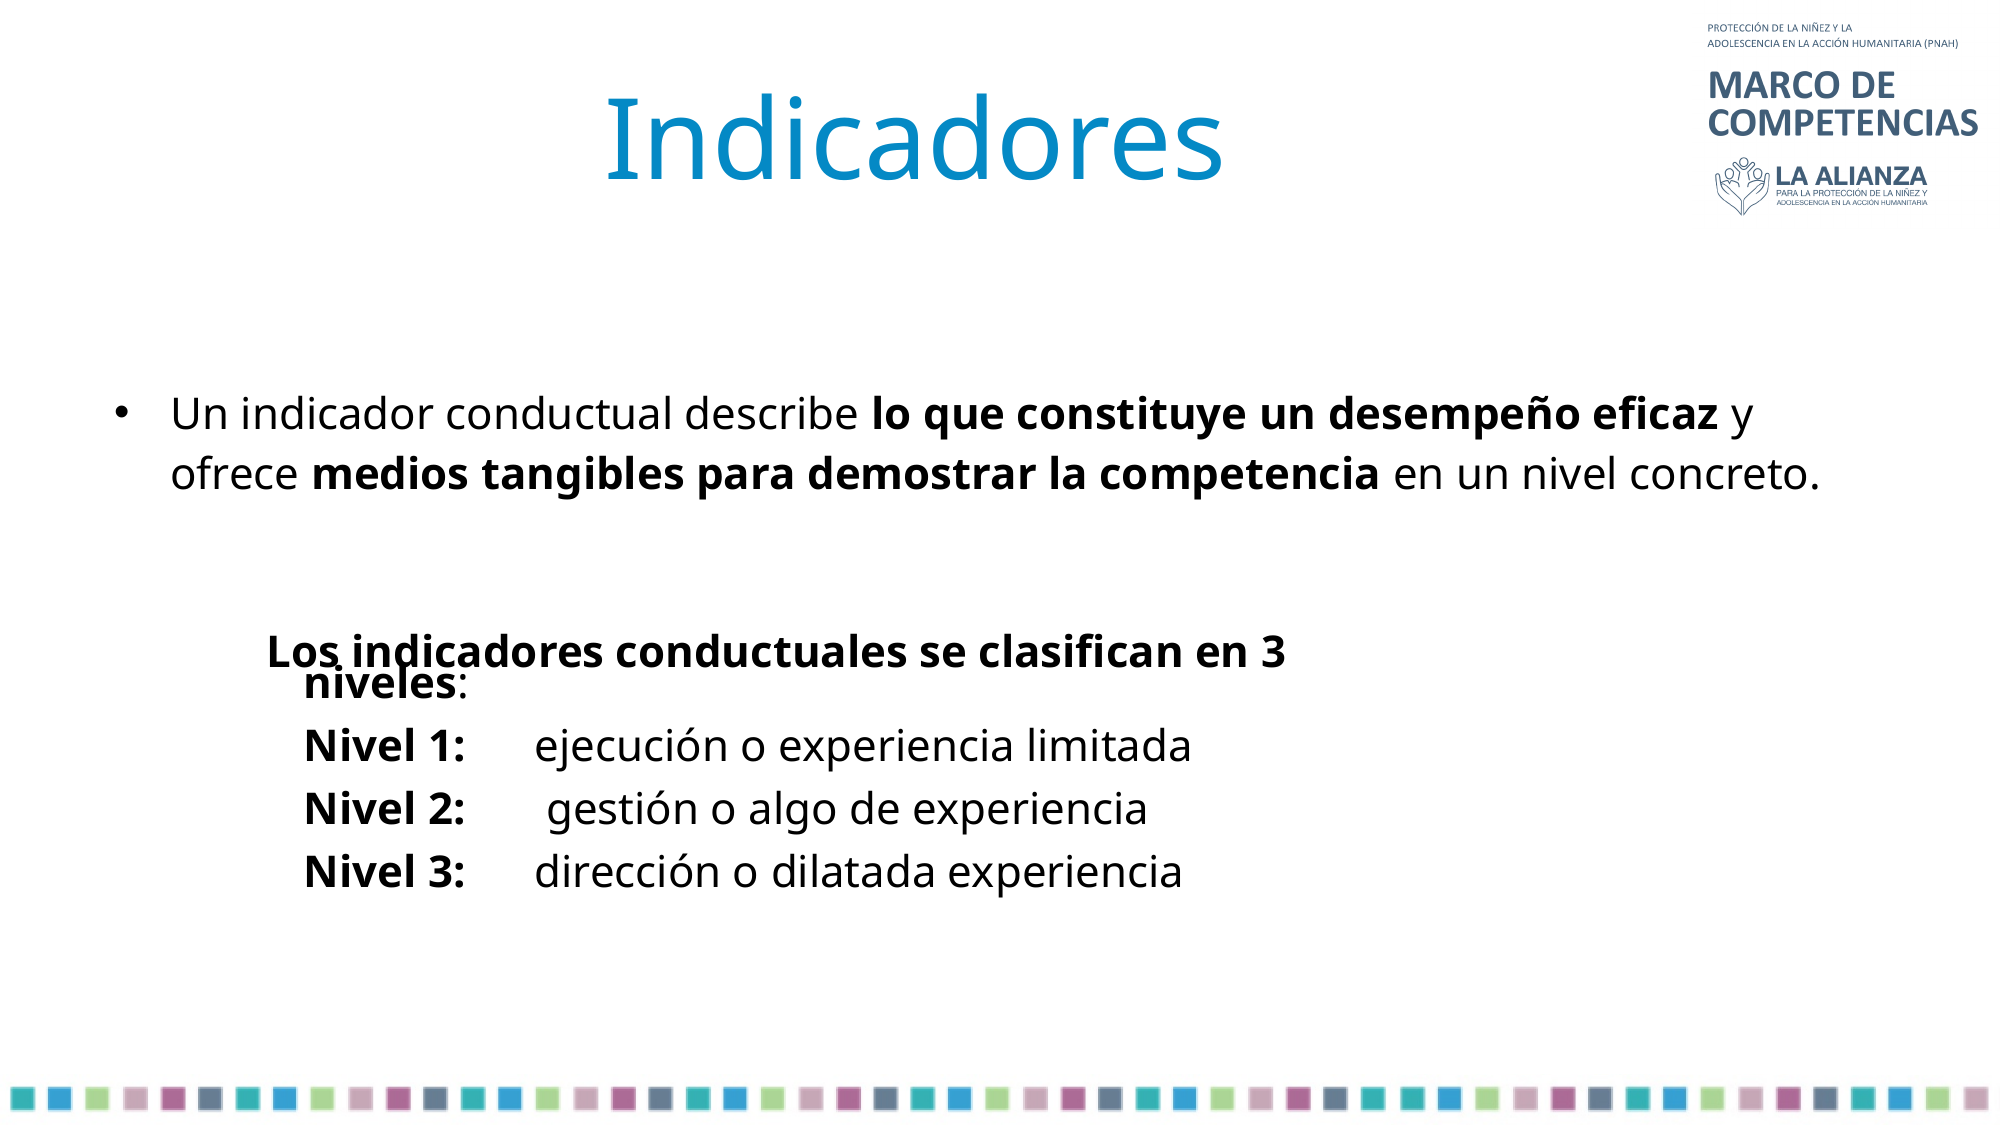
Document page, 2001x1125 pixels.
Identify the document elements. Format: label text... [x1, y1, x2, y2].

text_box Un indicador conductual describe lo que constituye un desempeño eficaz y ofrece medios tangibles para demostrar la competencia en un nivel concreto. [99, 265, 1901, 670]
picture [1691, 0, 2000, 229]
title Indicadores [165, 67, 1666, 212]
picture [0, 1074, 2000, 1125]
text_box Los indicadores conductuales se clasifican en 3 niveles: Nivel 1: ejecución o experiencia limitada Nivel 2: gestión o algo de experiencia Nivel 3: dirección o dilatada experiencia [251, 501, 1476, 950]
